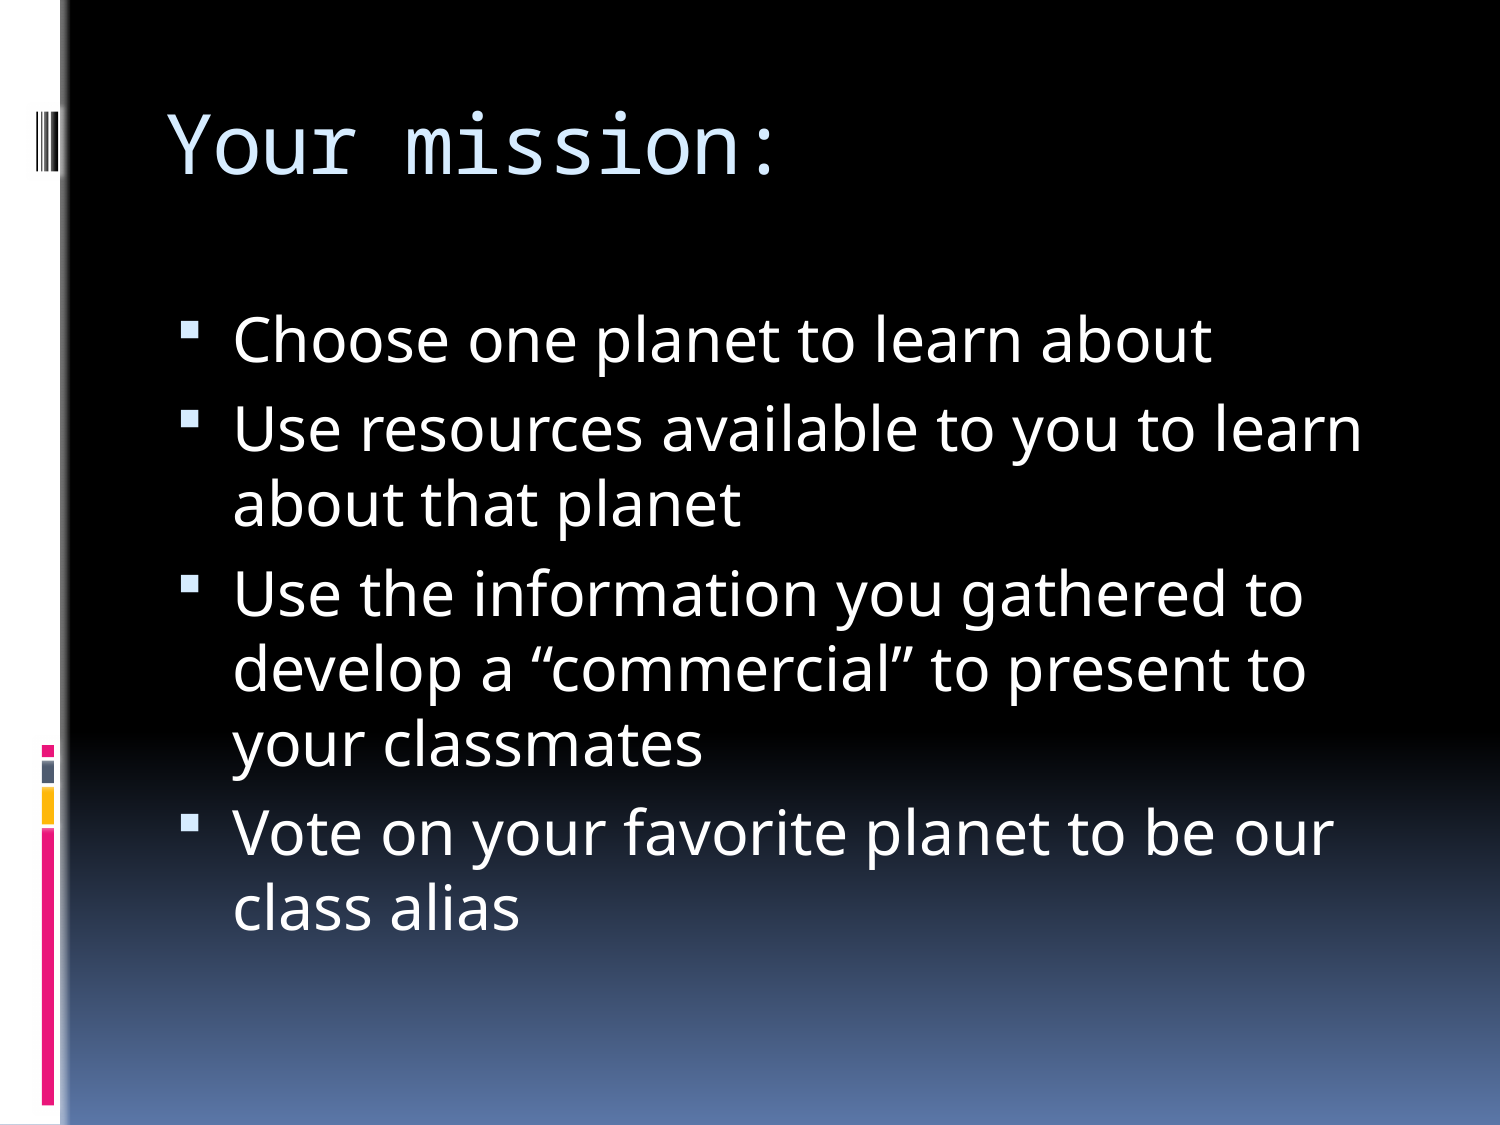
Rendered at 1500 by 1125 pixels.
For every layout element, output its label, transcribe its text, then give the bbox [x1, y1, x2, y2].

title Your mission: [150, 83, 1425, 234]
list Choose one planet to learn about Use resources available to you to learn about that planet Use the information you gathered to develop a “commercial” to present to your classmates Vote on your favorite planet to be our class alias [150, 292, 1425, 1043]
